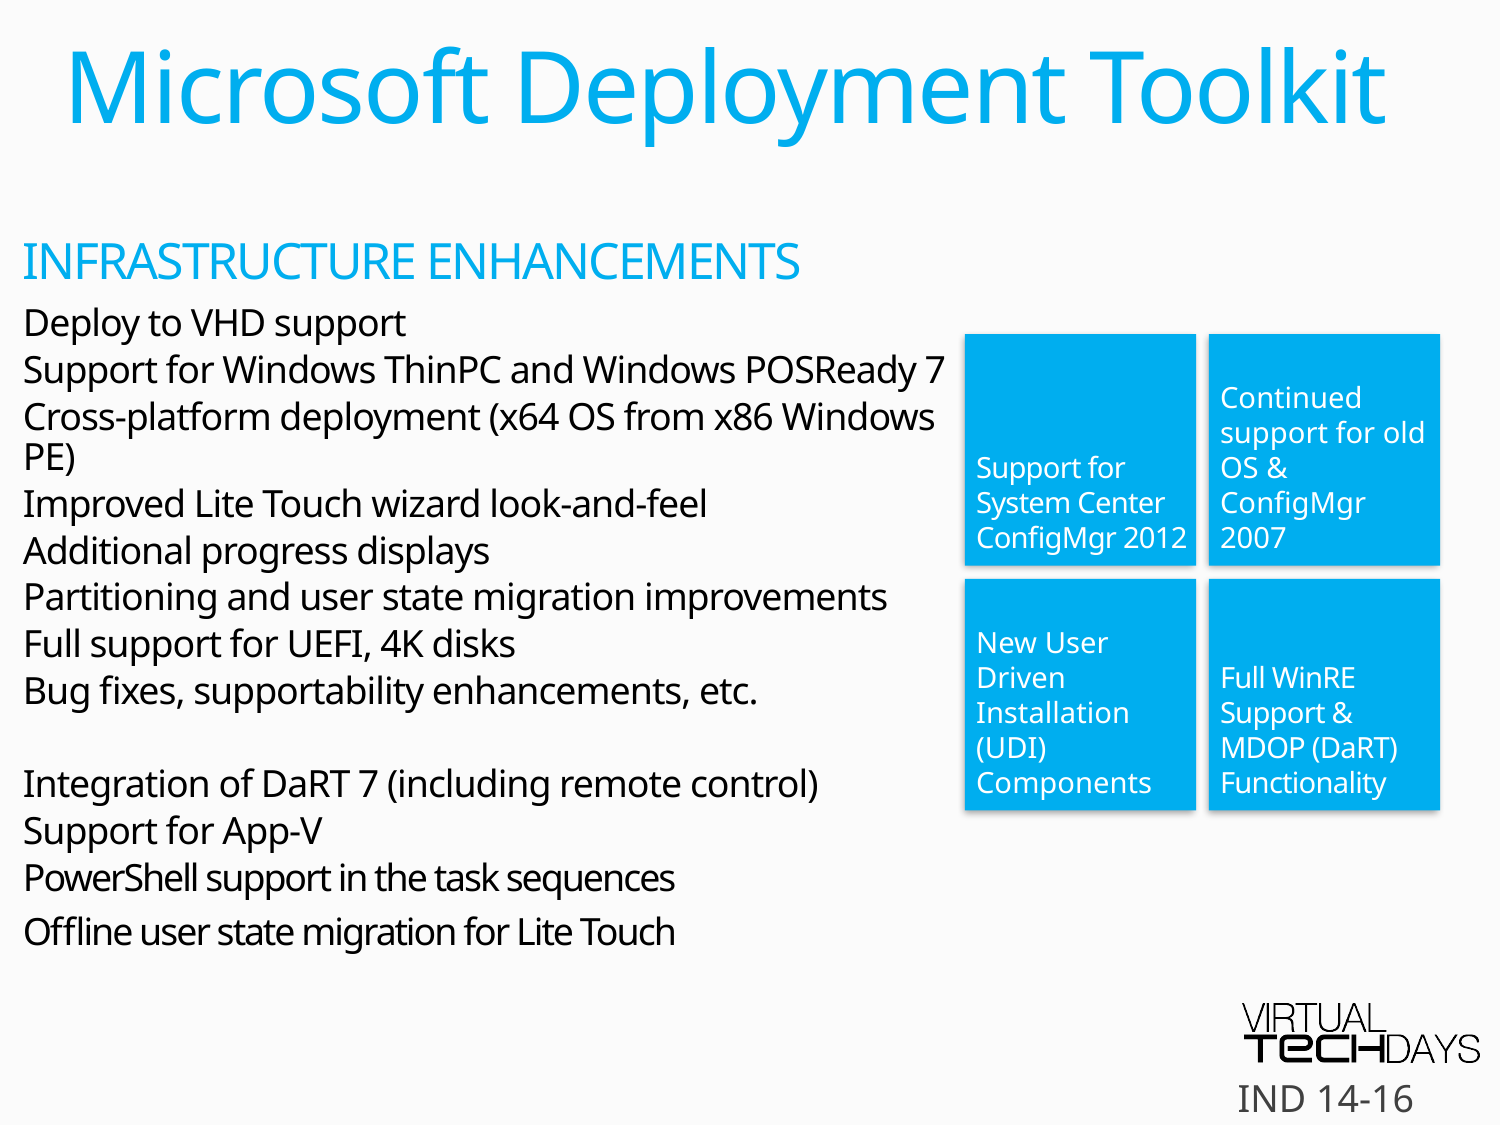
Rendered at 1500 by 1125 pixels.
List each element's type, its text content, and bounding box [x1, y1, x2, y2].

text_box Continued support for old OS & ConfigMgr 2007 [1208, 333, 1441, 566]
picture [1237, 992, 1481, 1075]
title Microsoft Deployment Toolkit [63, 37, 1436, 147]
list INFRASTRUCTURE ENHANCEMENTS Deploy to VHD support Support for Windows ThinPC and Windows POSReady 7 Cross-platform deployment (x64 OS from x86 Windows PE) Improved Lite Touch wizard look-and-feel Additional progress displays Partitioning and user state migration improvements Full support for UEFI, 4K disks Bug fixes, supportability enhancements, etc. Integration of DaRT 7 (including remote control) Support for App-V PowerShell support in the task sequences Offline user state migration for Lite Touch [22, 236, 965, 978]
text_box New User Driven Installation (UDI) Components [964, 578, 1197, 811]
text_box Full WinRE Support & MDOP (DaRT) Functionality [1208, 578, 1441, 811]
text_box Support for System Center ConfigMgr 2012 [964, 333, 1197, 566]
